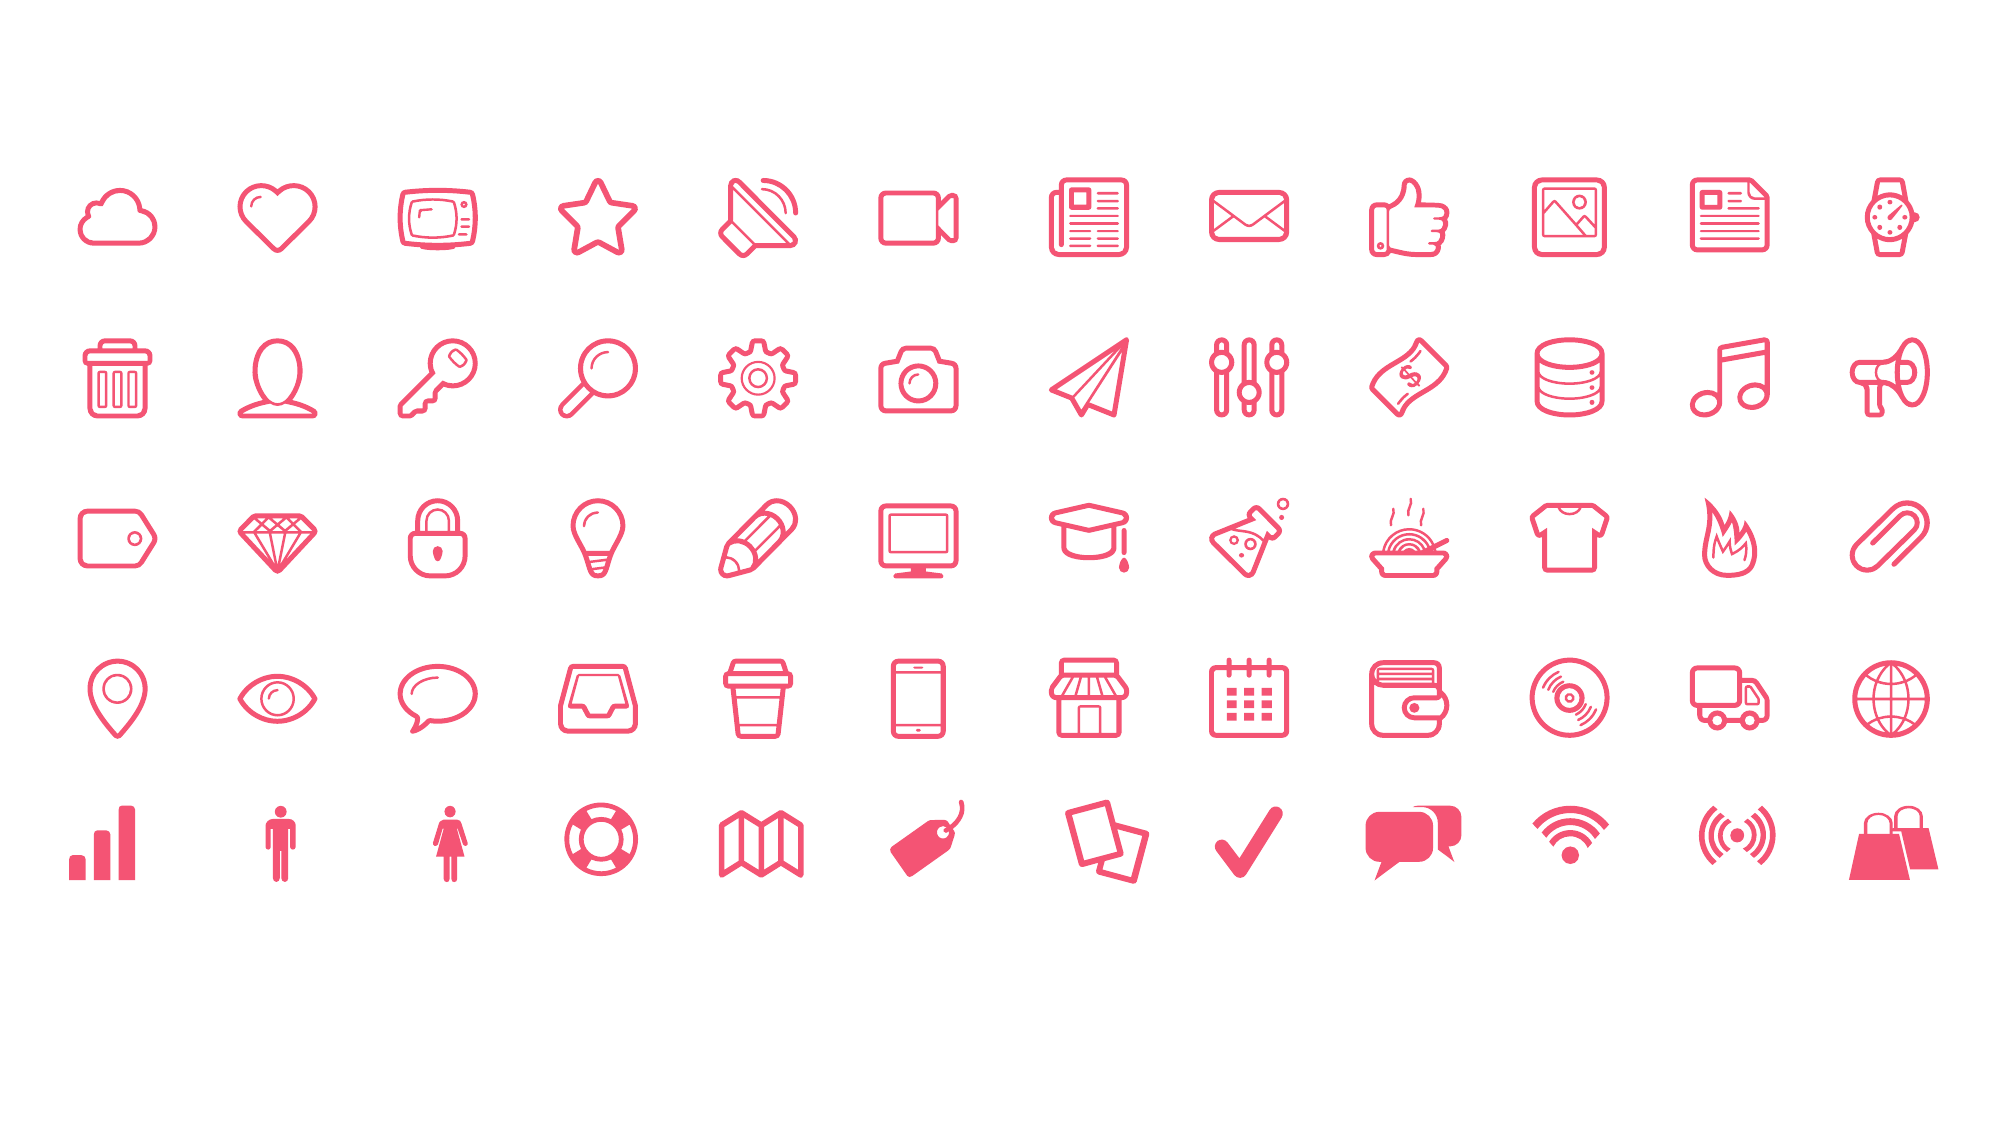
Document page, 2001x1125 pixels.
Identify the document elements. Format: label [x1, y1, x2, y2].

text_box [69, 177, 1939, 885]
